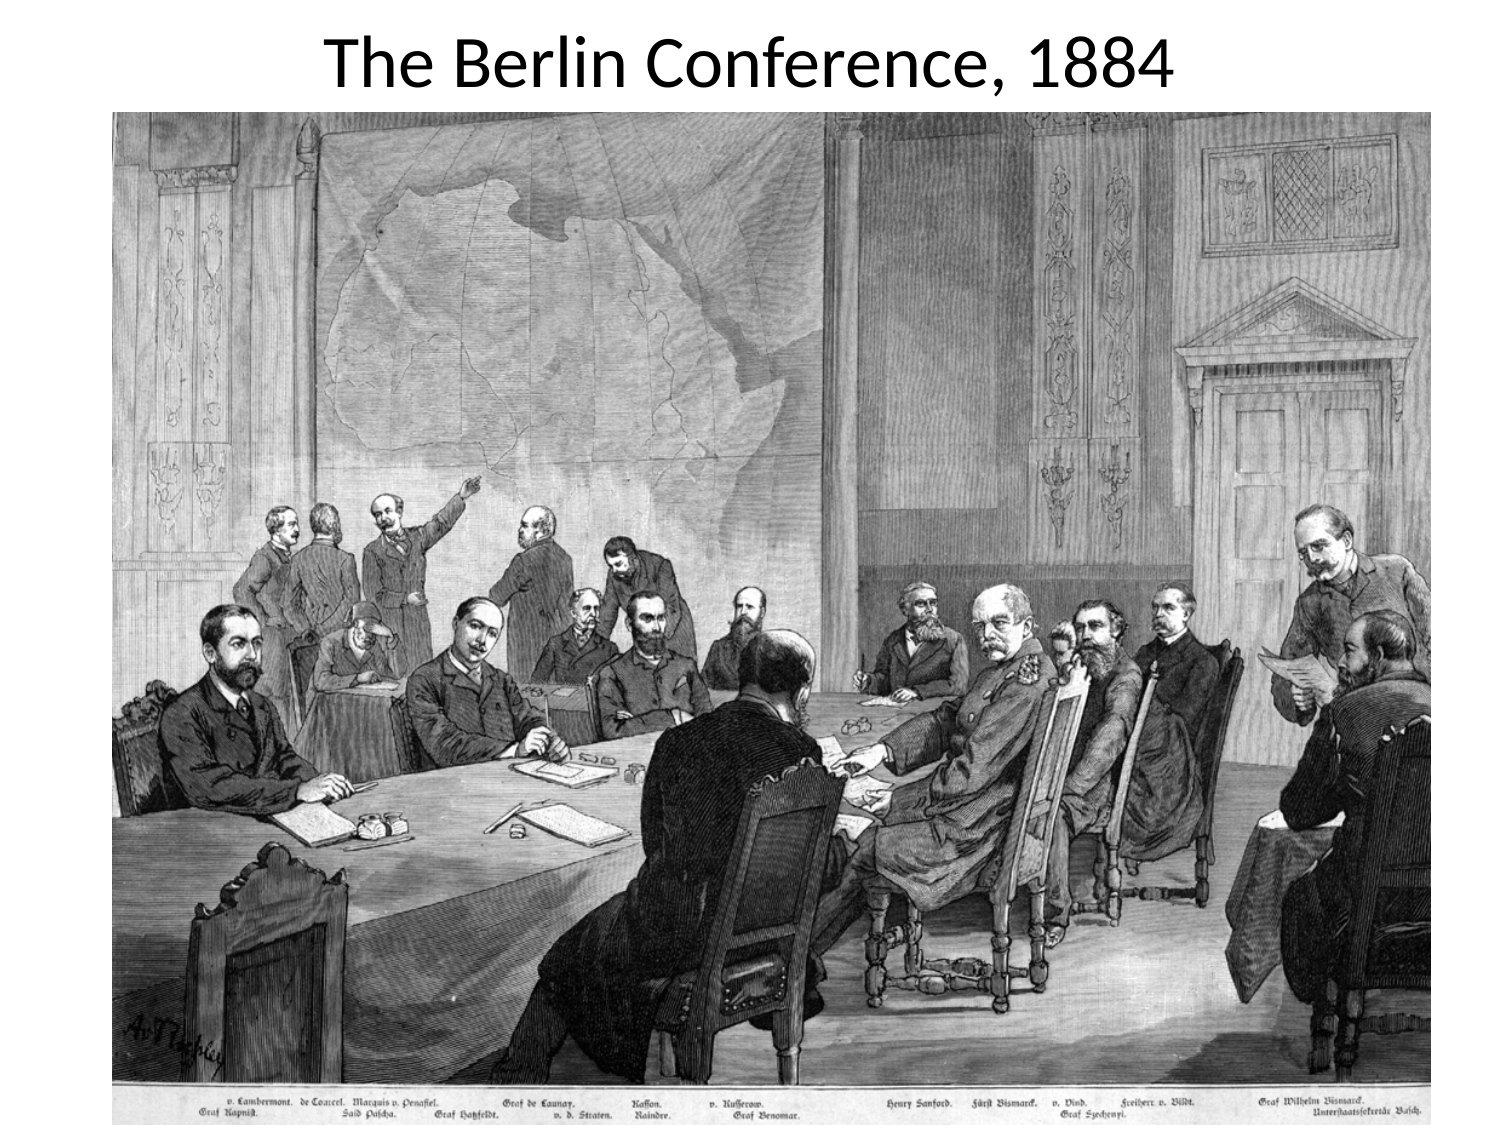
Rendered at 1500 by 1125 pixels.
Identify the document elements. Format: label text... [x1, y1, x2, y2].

picture [112, 112, 1431, 1125]
title The Berlin Conference, 1884 [75, 5, 1425, 111]
